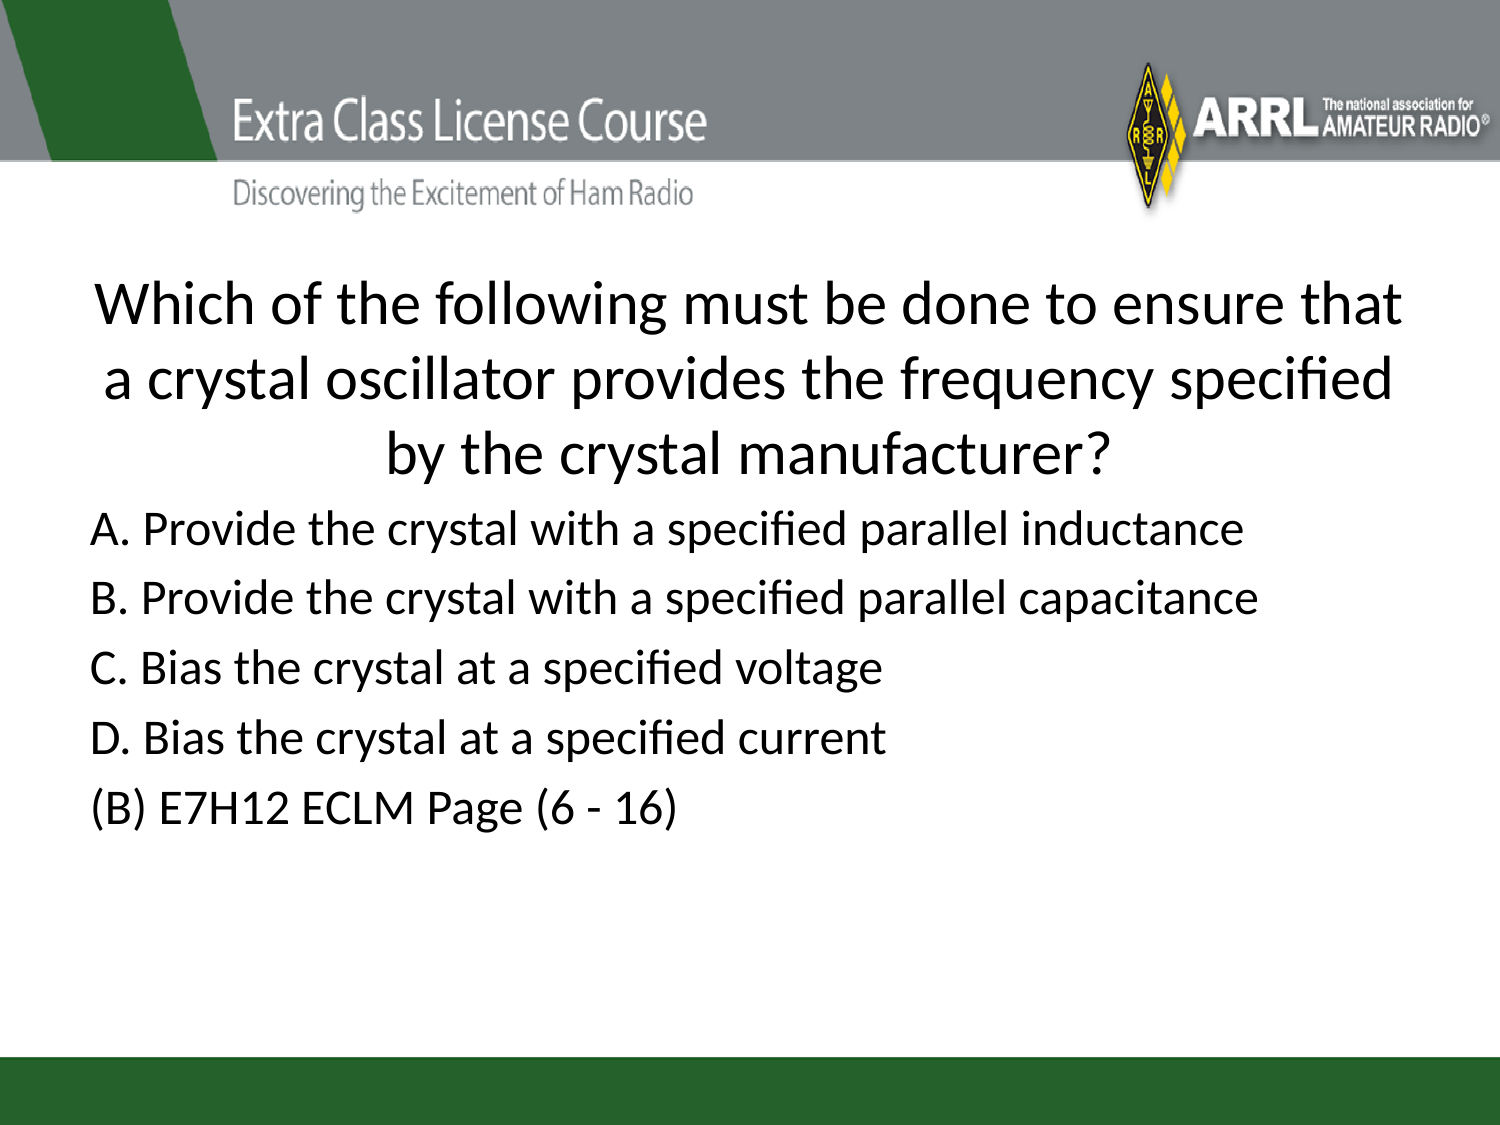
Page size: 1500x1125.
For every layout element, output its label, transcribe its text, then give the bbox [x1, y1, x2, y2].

title Which of the following must be done to ensure that a crystal oscillator provides the frequency specified by the crystal manufacturer? [75, 254, 1425, 435]
list A. Provide the crystal with a specified parallel inductance B. Provide the crystal with a specified parallel capacitance C. Bias the crystal at a specified voltage D. Bias the crystal at a specified current (B) E7H12 ECLM Page (6 - 16) [75, 487, 1425, 1005]
picture [0, 0, 1500, 1125]
